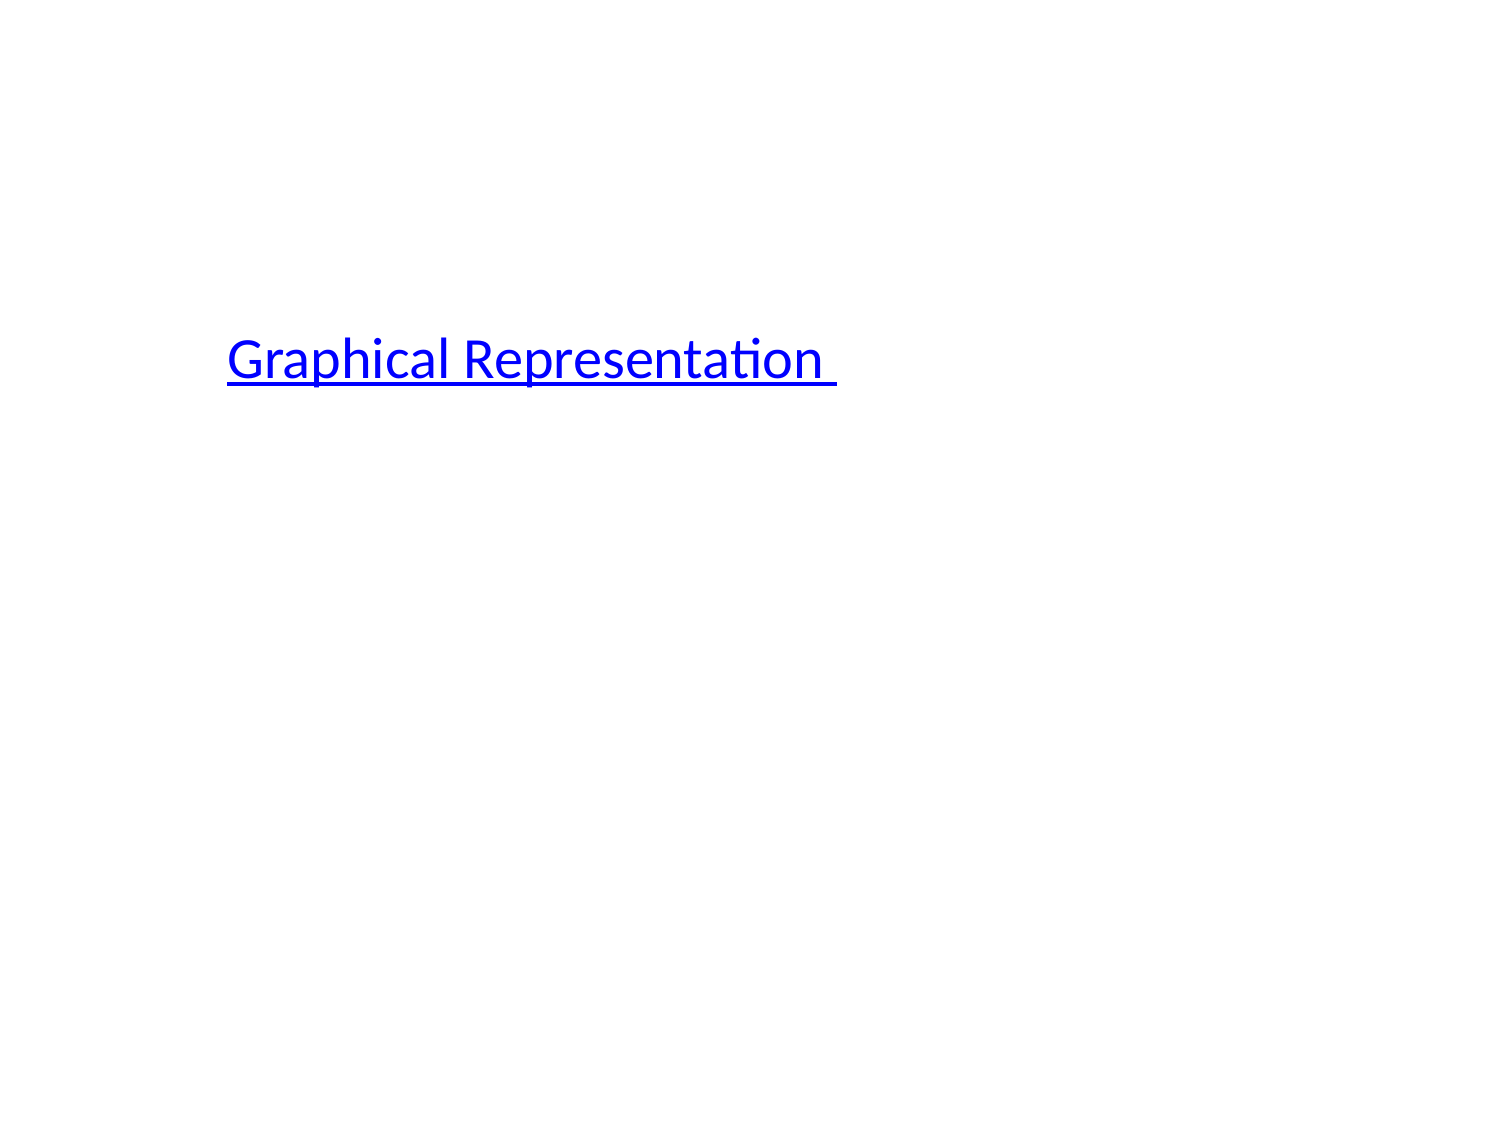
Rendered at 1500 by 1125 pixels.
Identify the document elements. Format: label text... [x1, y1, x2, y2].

text_box Graphical Representation [212, 312, 1363, 398]
